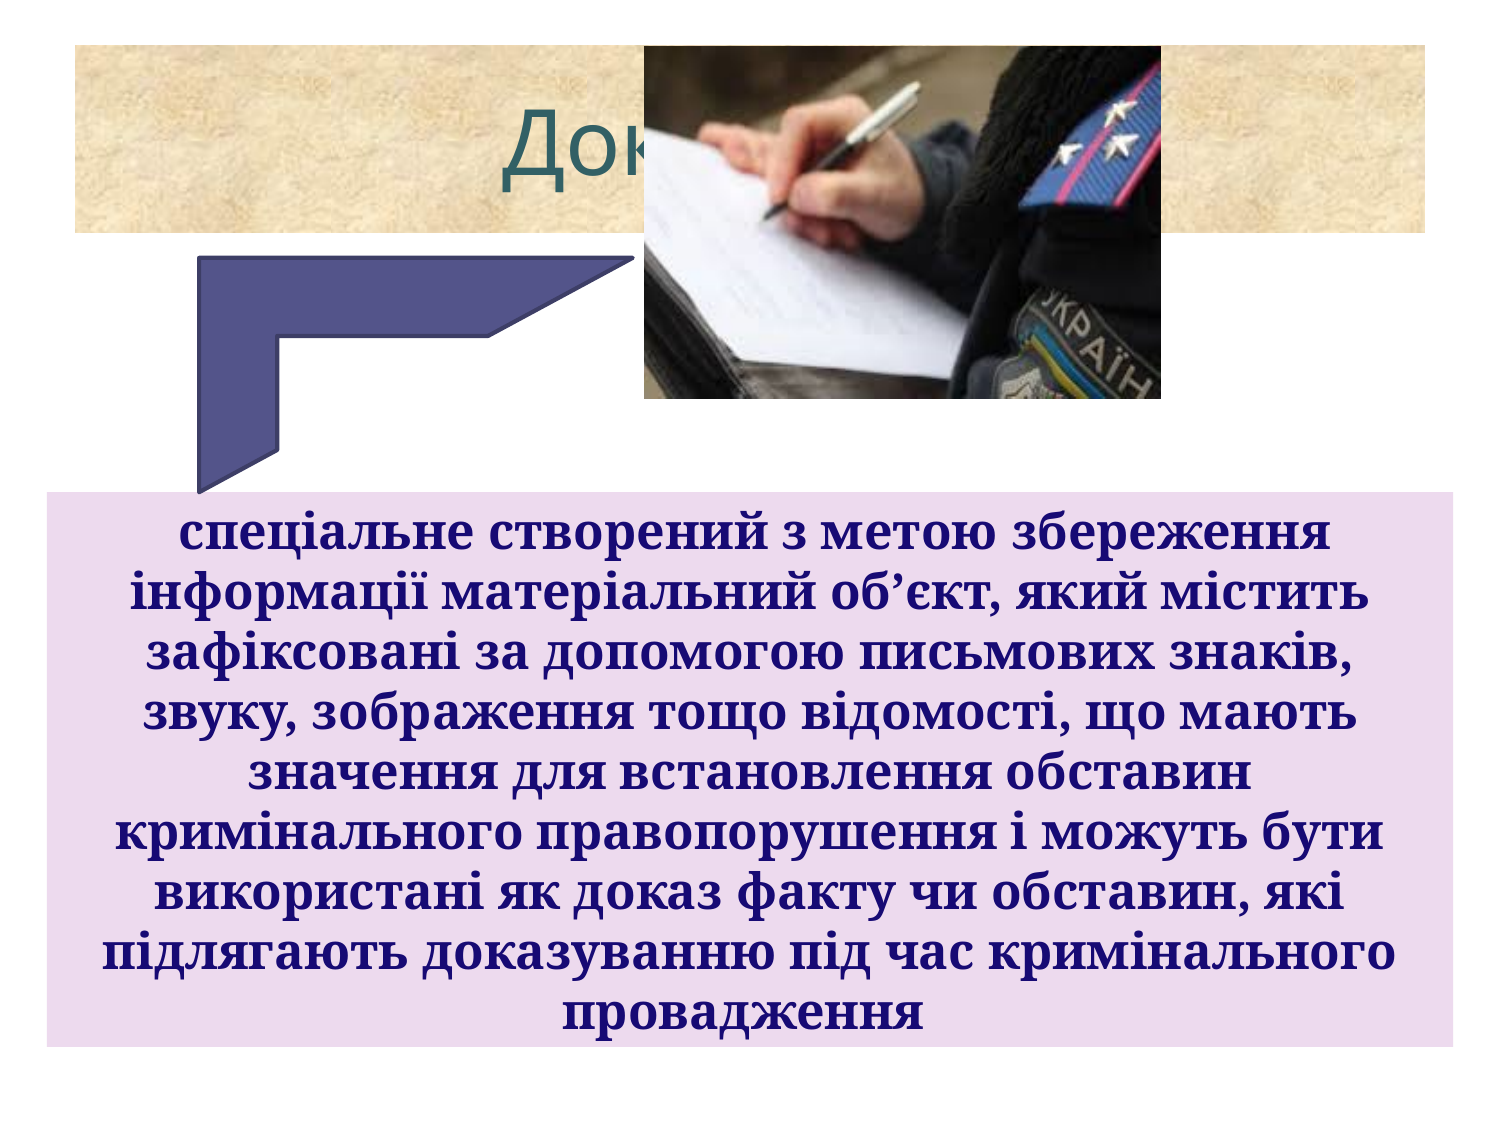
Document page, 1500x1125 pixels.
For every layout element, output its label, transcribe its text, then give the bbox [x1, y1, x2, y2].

text_box спеціальне створений з метою збереження інформації матеріальний об’єкт, який містить зафіксовані за допомогою письмових знаків, звуку, зображення тощо відомості, що мають значення для встановлення обставин кримінального правопорушення і можуть бути використані як доказ факту чи обставин, які підлягають доказуванню під час кримінального провадження [46, 492, 1454, 1047]
title Документи [1159, 45, 1425, 233]
title Документи [75, 45, 645, 233]
text_box [197, 255, 635, 495]
picture [644, 46, 1161, 399]
